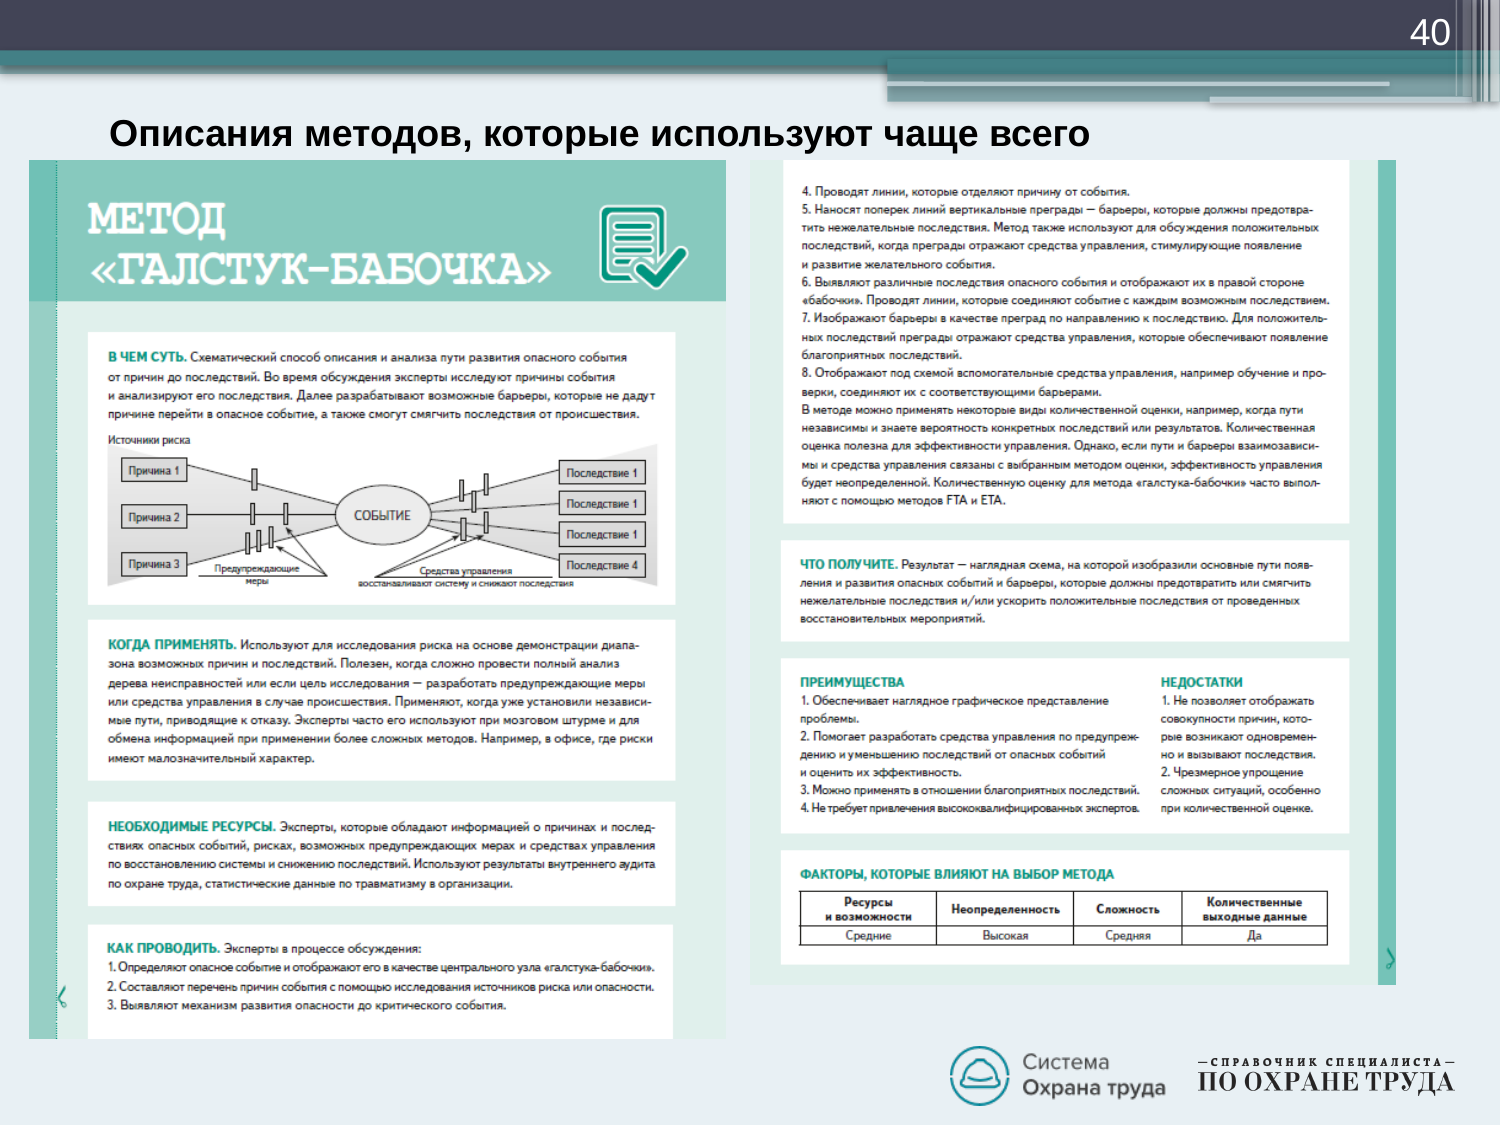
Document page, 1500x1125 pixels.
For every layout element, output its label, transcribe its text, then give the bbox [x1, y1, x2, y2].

picture [950, 1046, 1166, 1107]
slide_number 40 [1341, 0, 1466, 61]
picture [29, 160, 726, 1039]
text_box Описания методов, которые используют чаще всего [94, 101, 1107, 162]
picture [1198, 1058, 1456, 1097]
picture [749, 160, 1396, 986]
